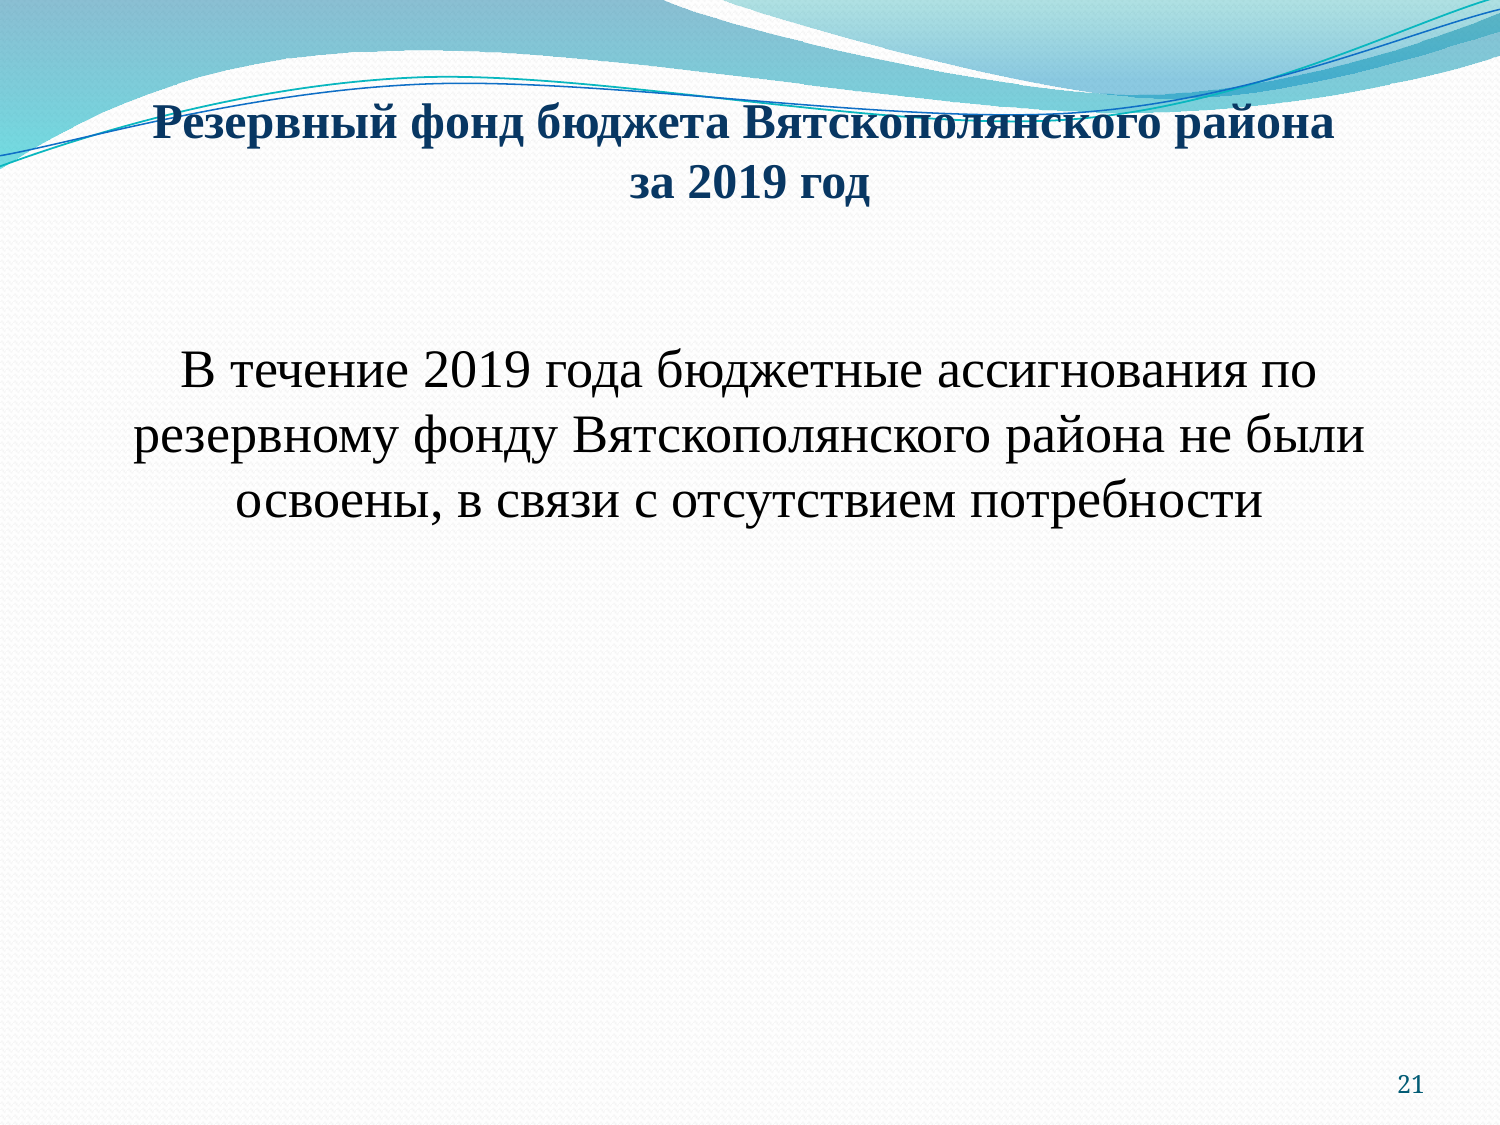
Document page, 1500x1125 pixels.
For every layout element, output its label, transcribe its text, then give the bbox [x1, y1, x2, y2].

slide_number 21 [1299, 1042, 1425, 1103]
title Резервный фонд бюджета Вятскополянского района за 2019 год [75, 30, 1425, 209]
list В течение 2019 года бюджетные ассигнования по резервному фонду Вятскополянского района не были освоены, в связи с отсутствием потребности [75, 326, 1425, 835]
